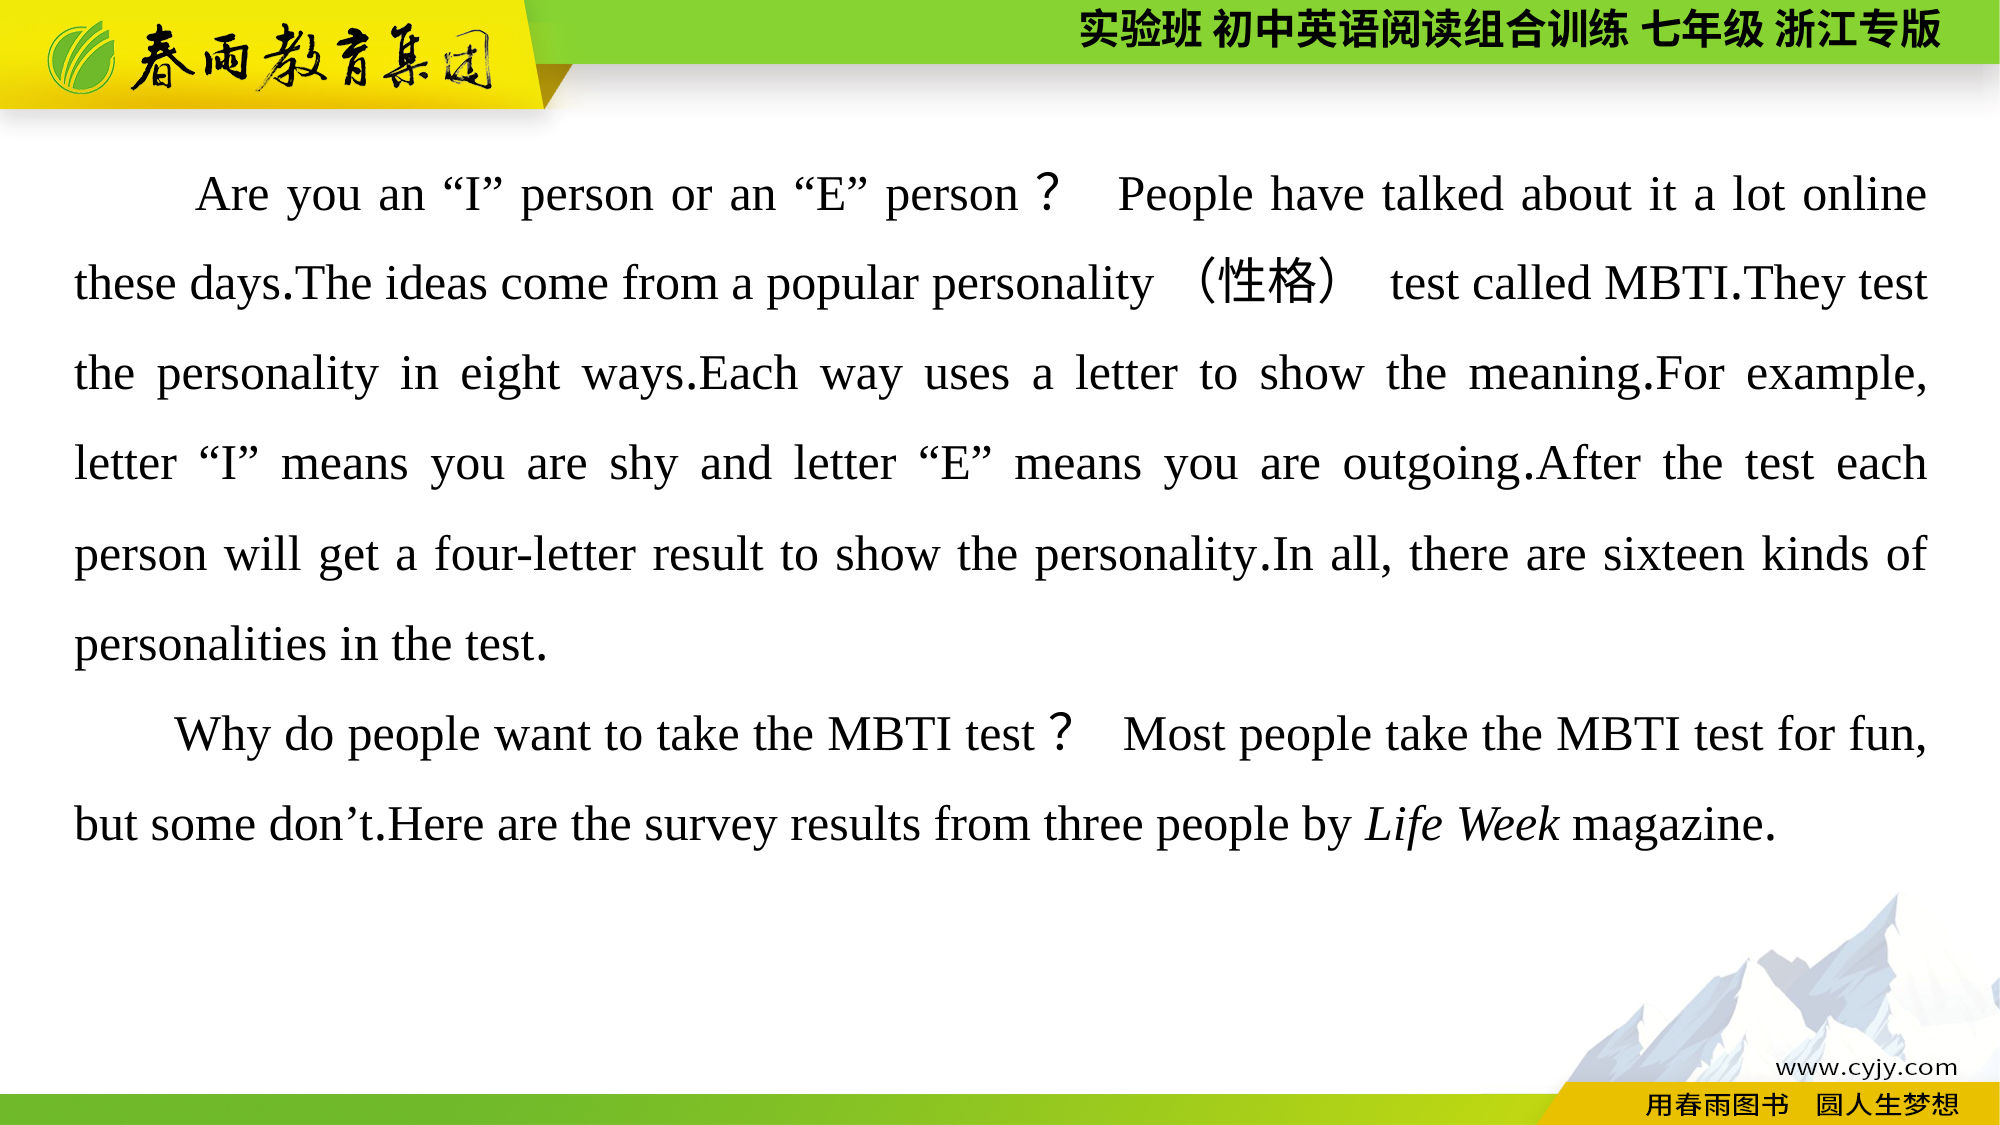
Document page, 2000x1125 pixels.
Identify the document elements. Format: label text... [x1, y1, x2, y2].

list Are you an “I” person or an “E” person？ People have talked about it a lot online these days.The ideas come from a popular personality（性格） test called MBTI.They test the personality in eight ways.Each way uses a letter to show the meaning.For example, letter “I” means you are shy and letter “E” means you are outgoing.After the test each person will get a four-letter result to show the personality.In all, there are sixteen kinds of personalities in the test. Why do people want to take the MBTI test？ Most people take the MBTI test for fun, but some don’t.Here are the survey results from three people by Life Week magazine. [59, 122, 1944, 854]
picture [0, 0, 2000, 1125]
